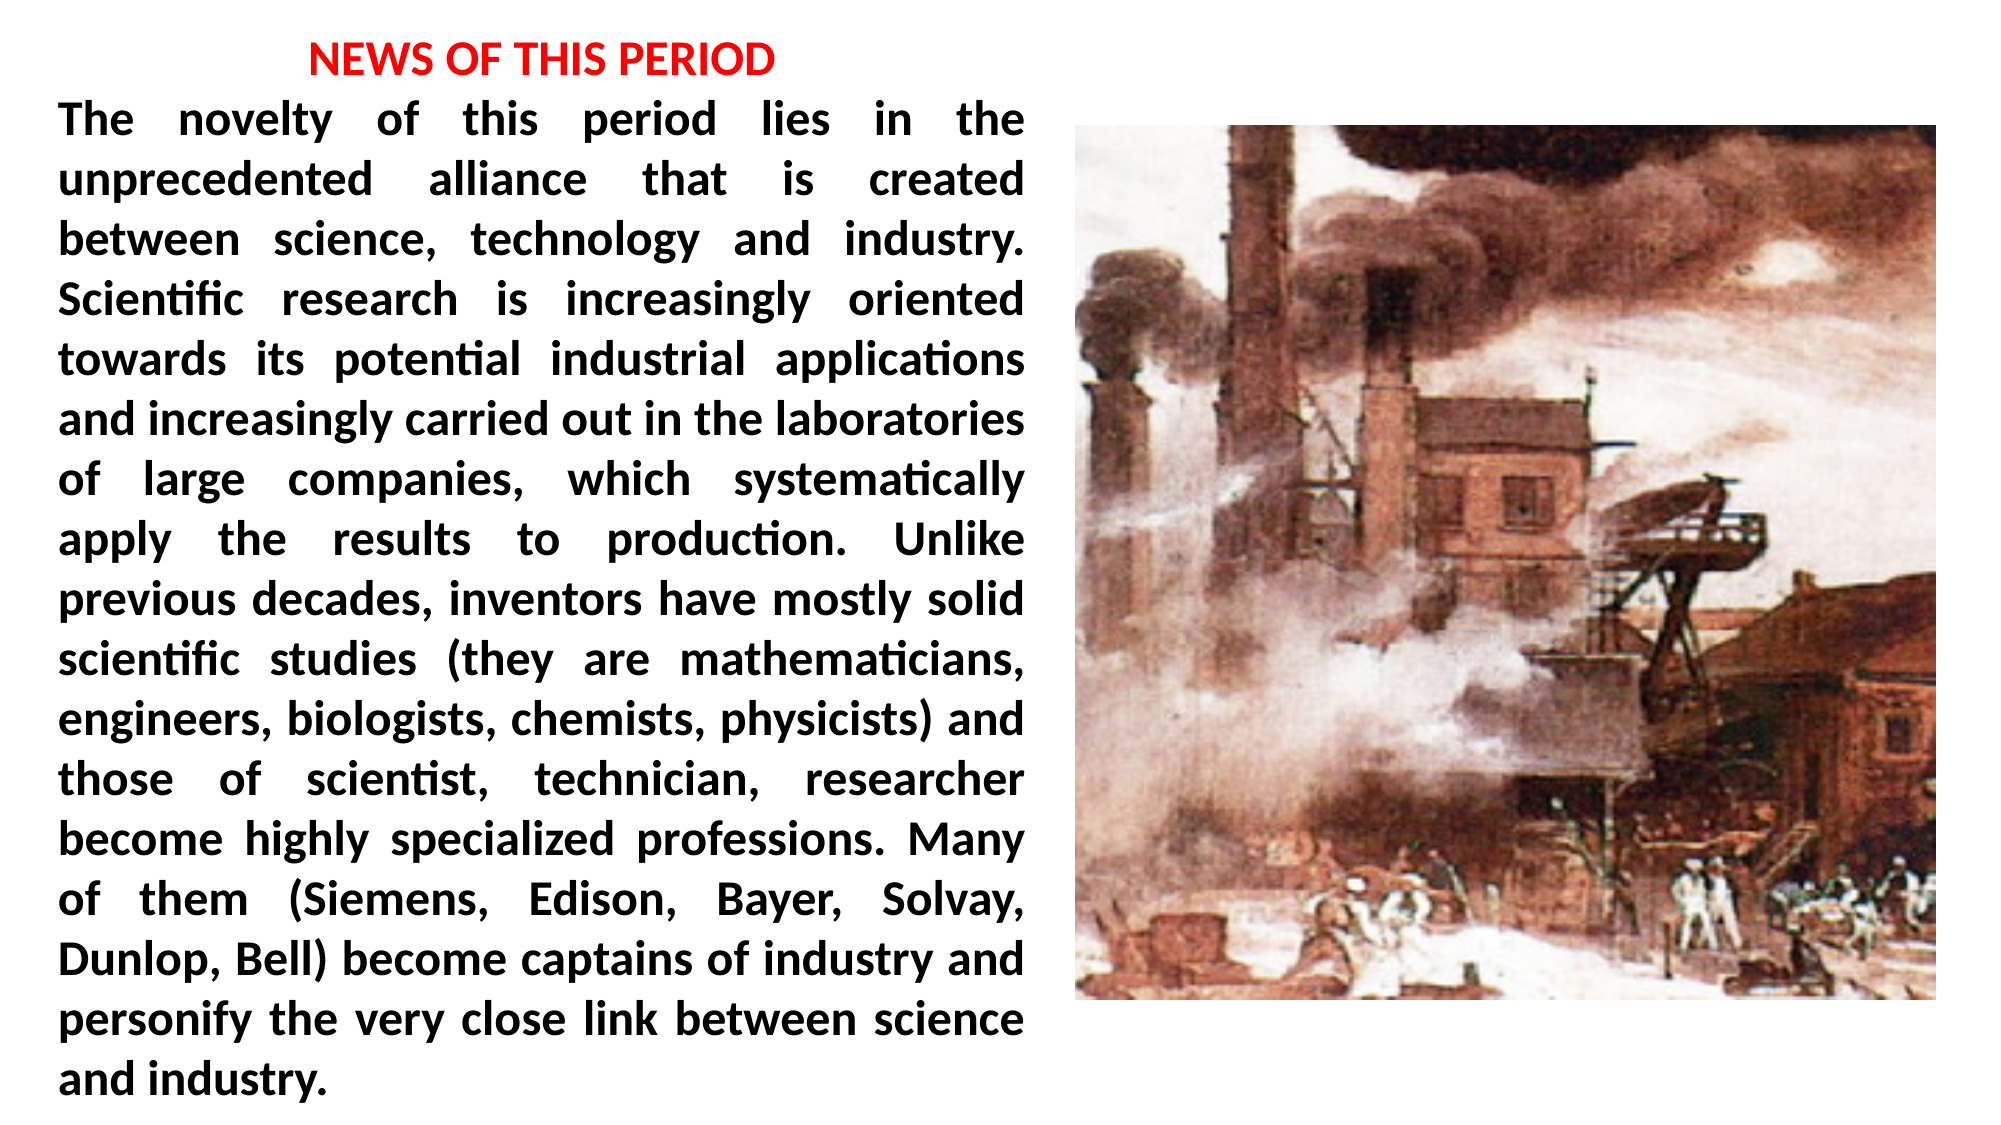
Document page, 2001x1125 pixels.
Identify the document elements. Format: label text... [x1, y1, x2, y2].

picture [1075, 125, 1936, 1000]
text_box NEWS OF THIS PERIOD The novelty of this period lies in the unprecedented alliance that is created between science, technology and industry. Scientific research is increasingly oriented towards its potential industrial applications and increasingly carried out in the laboratories of large companies, which systematically apply the results to production. Unlike previous decades, inventors have mostly solid scientific studies (they are mathematicians, engineers, biologists, chemists, physicists) and those of scientist, technician, researcher become highly specialized professions. Many of them (Siemens, Edison, Bayer, Solvay, Dunlop, Bell) become captains of industry and personify the very close link between science and industry. [43, 18, 1041, 1113]
